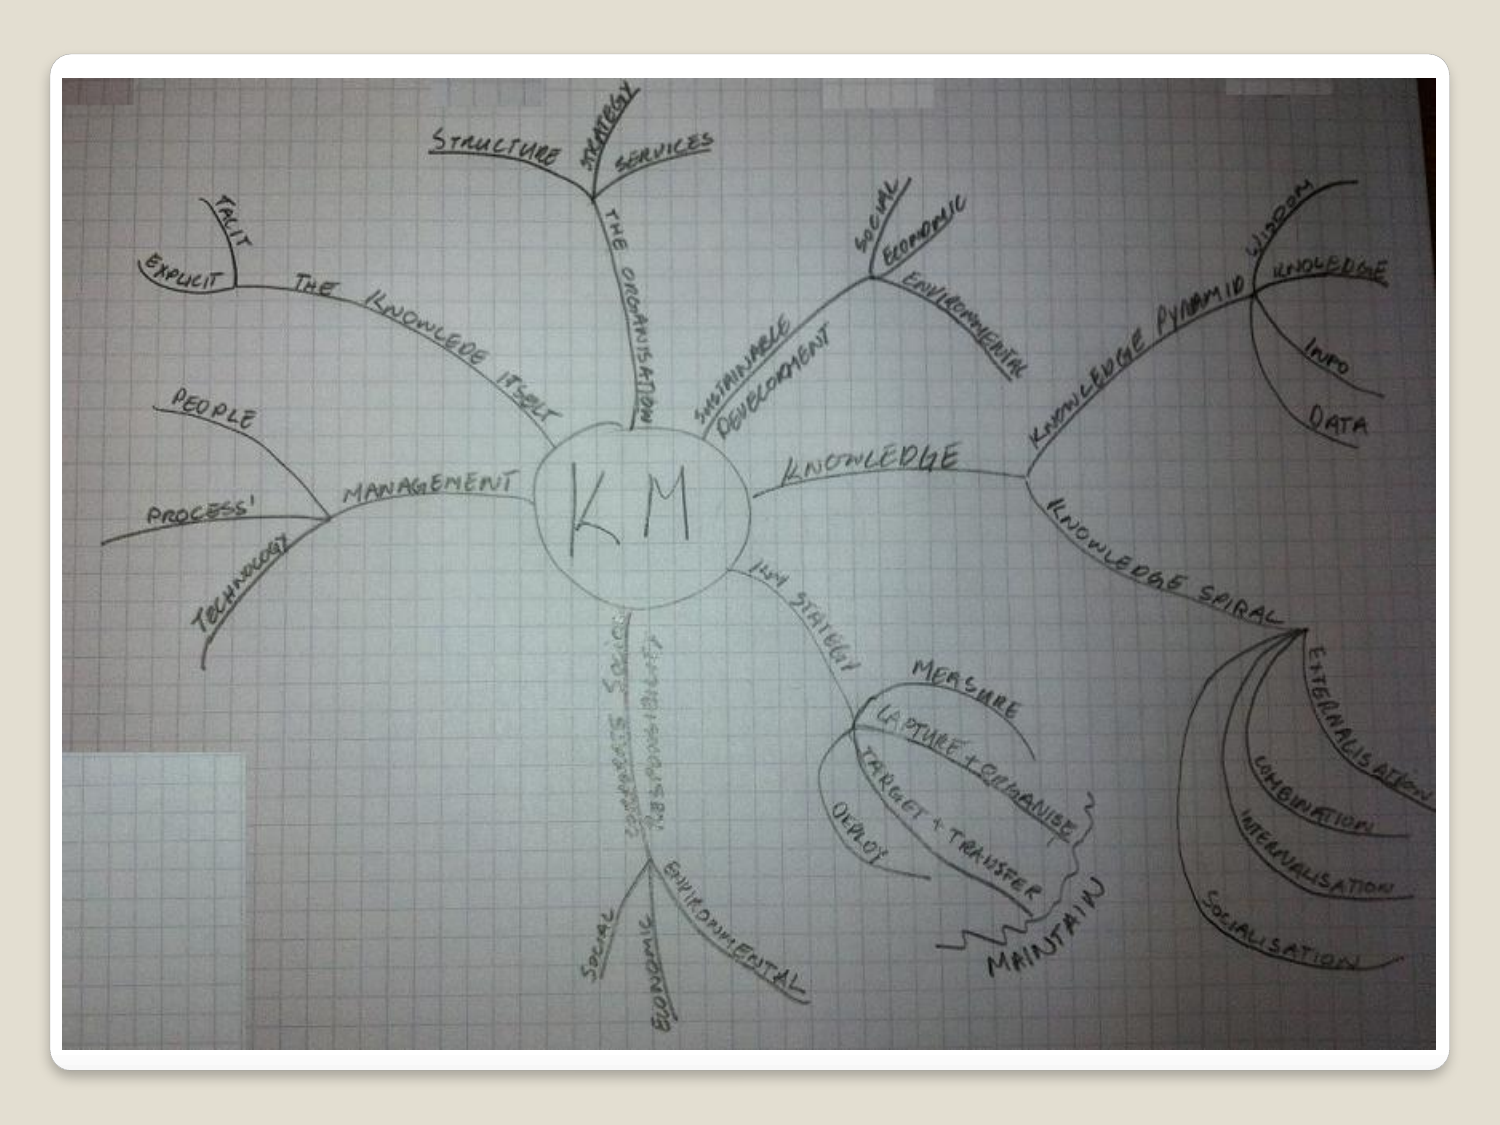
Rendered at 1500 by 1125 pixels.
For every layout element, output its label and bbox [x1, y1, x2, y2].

picture [62, 77, 1436, 1051]
